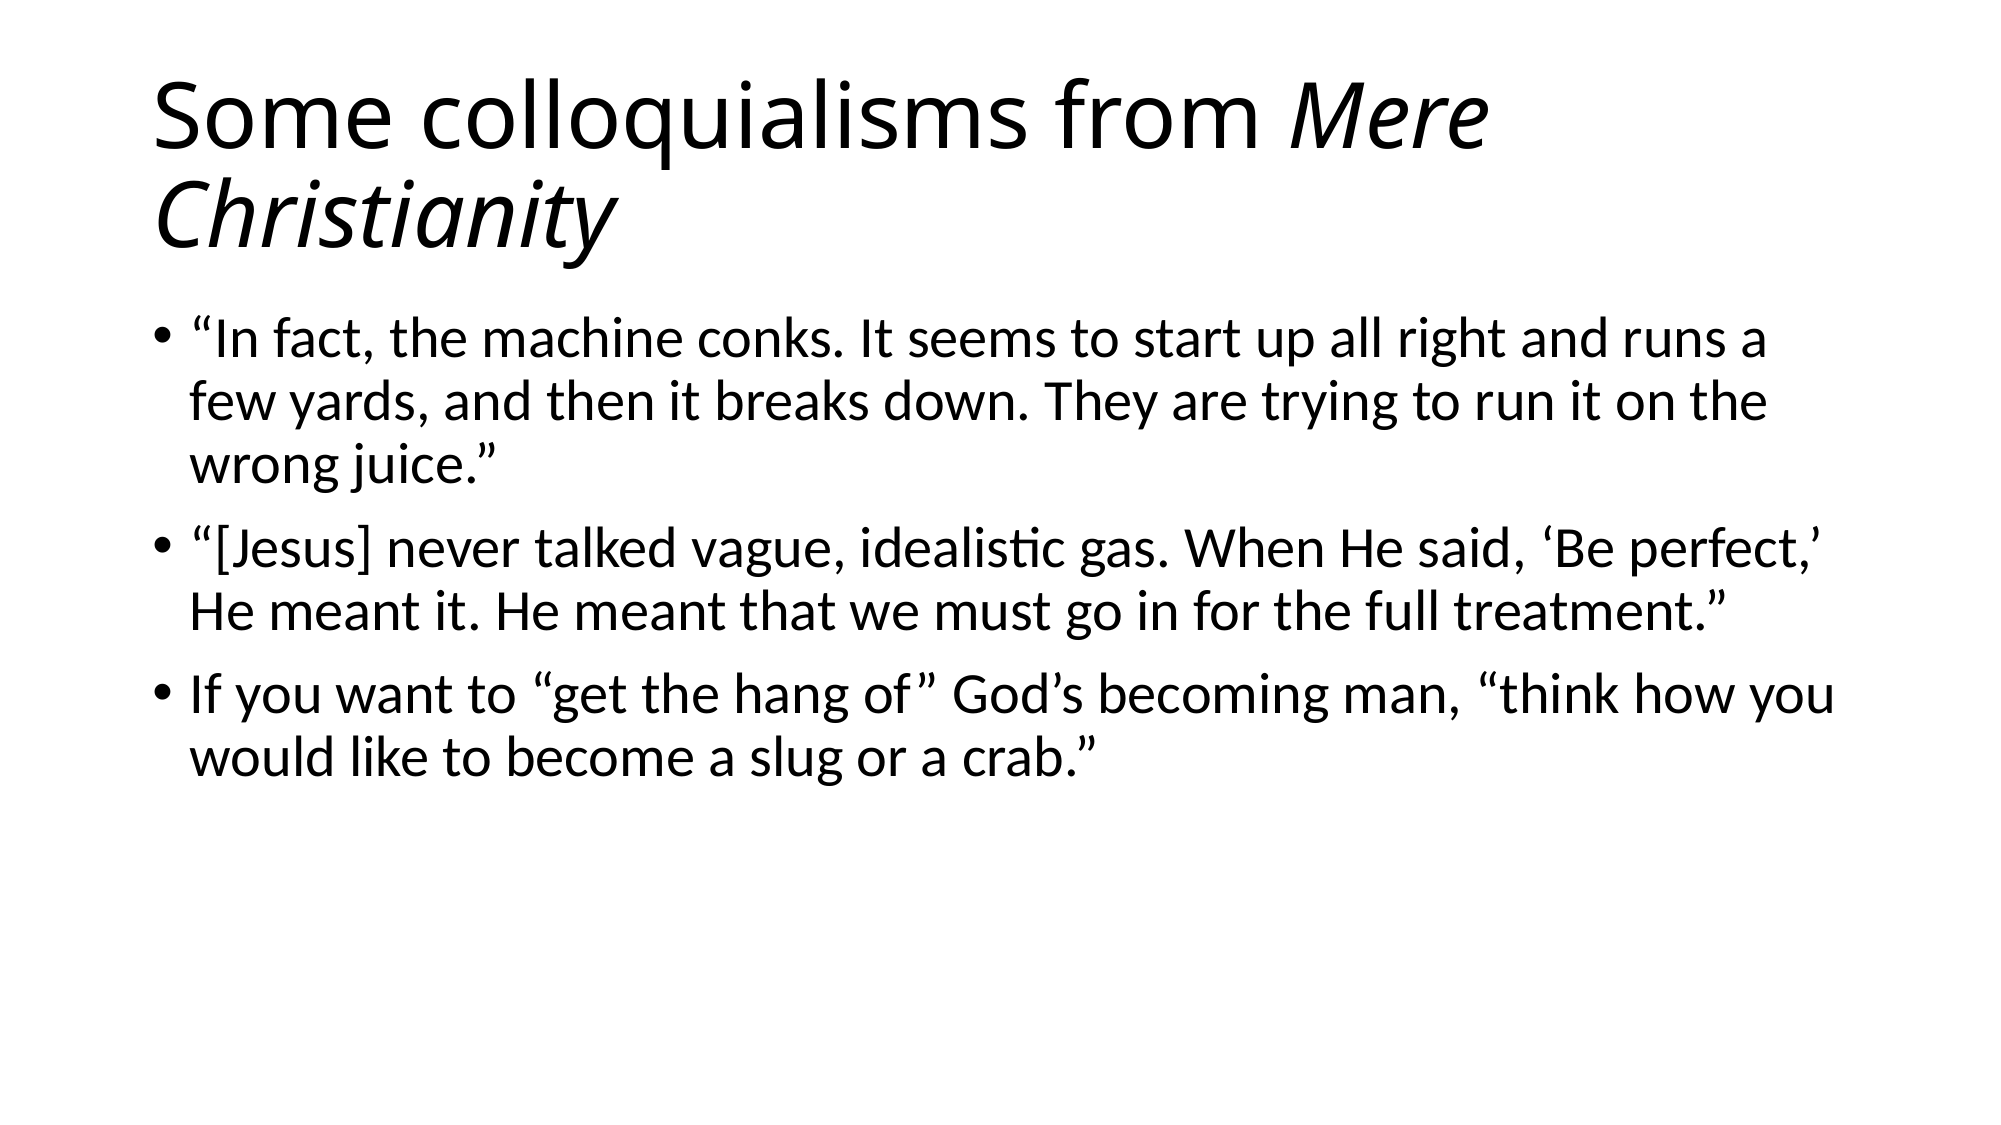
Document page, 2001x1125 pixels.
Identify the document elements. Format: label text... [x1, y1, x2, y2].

title Some colloquialisms from Mere Christianity [137, 59, 1863, 278]
list “In fact, the machine conks. It seems to start up all right and runs a few yards, and then it breaks down. They are trying to run it on the wrong juice.” “[Jesus] never talked vague, idealistic gas. When He said, ‘Be perfect,’ He meant it. He meant that we must go in for the full treatment.” If you want to “get the hang of” God’s becoming man, “think how you would like to become a slug or a crab.” [137, 299, 1863, 1014]
